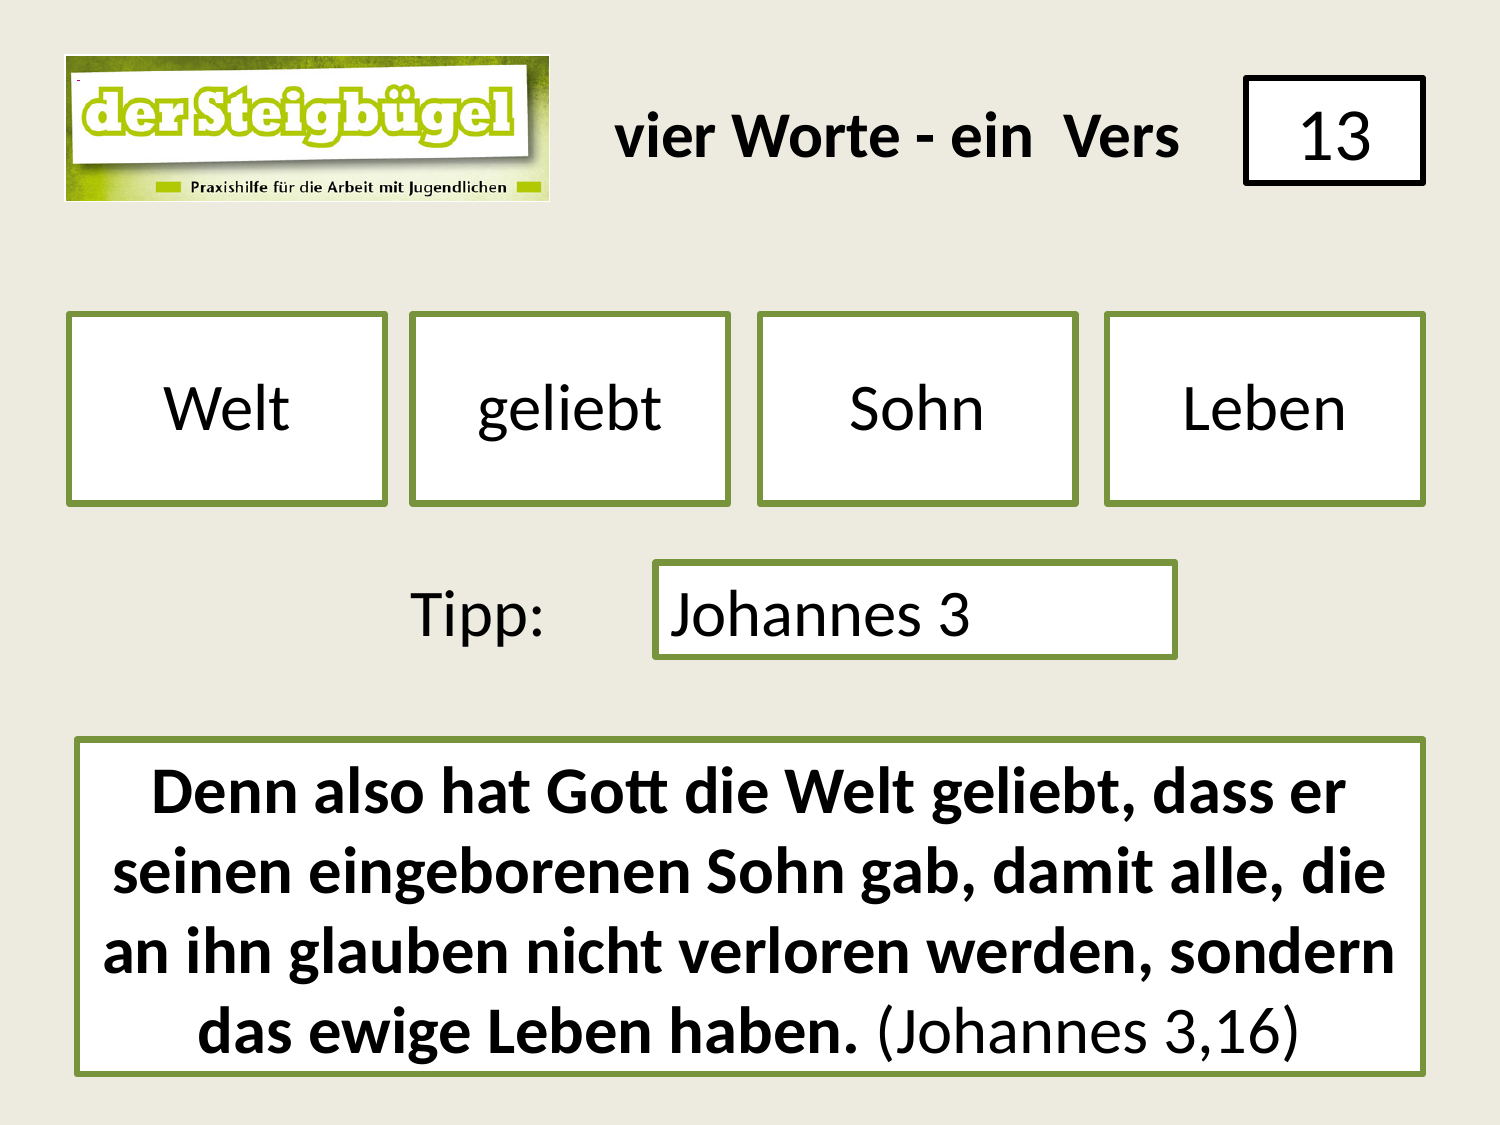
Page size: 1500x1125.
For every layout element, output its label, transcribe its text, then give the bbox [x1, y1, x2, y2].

text_box Denn also hat Gott die Welt geliebt, dass er seinen eingeborenen Sohn gab, damit alle, die an ihn glauben nicht verloren werden, sondern das ewige Leben haben. (Johannes 3,16) [76, 739, 1424, 1075]
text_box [64, 290, 1424, 528]
text_box 13 [1246, 78, 1424, 183]
text_box Tipp: [395, 562, 585, 658]
title vier Worte - ein Vers [584, 54, 1211, 209]
picture [64, 54, 550, 202]
text_box Johannes 3 [761, 562, 1176, 658]
text_box Johannes 3 [655, 562, 739, 658]
table_header [739, 536, 761, 688]
